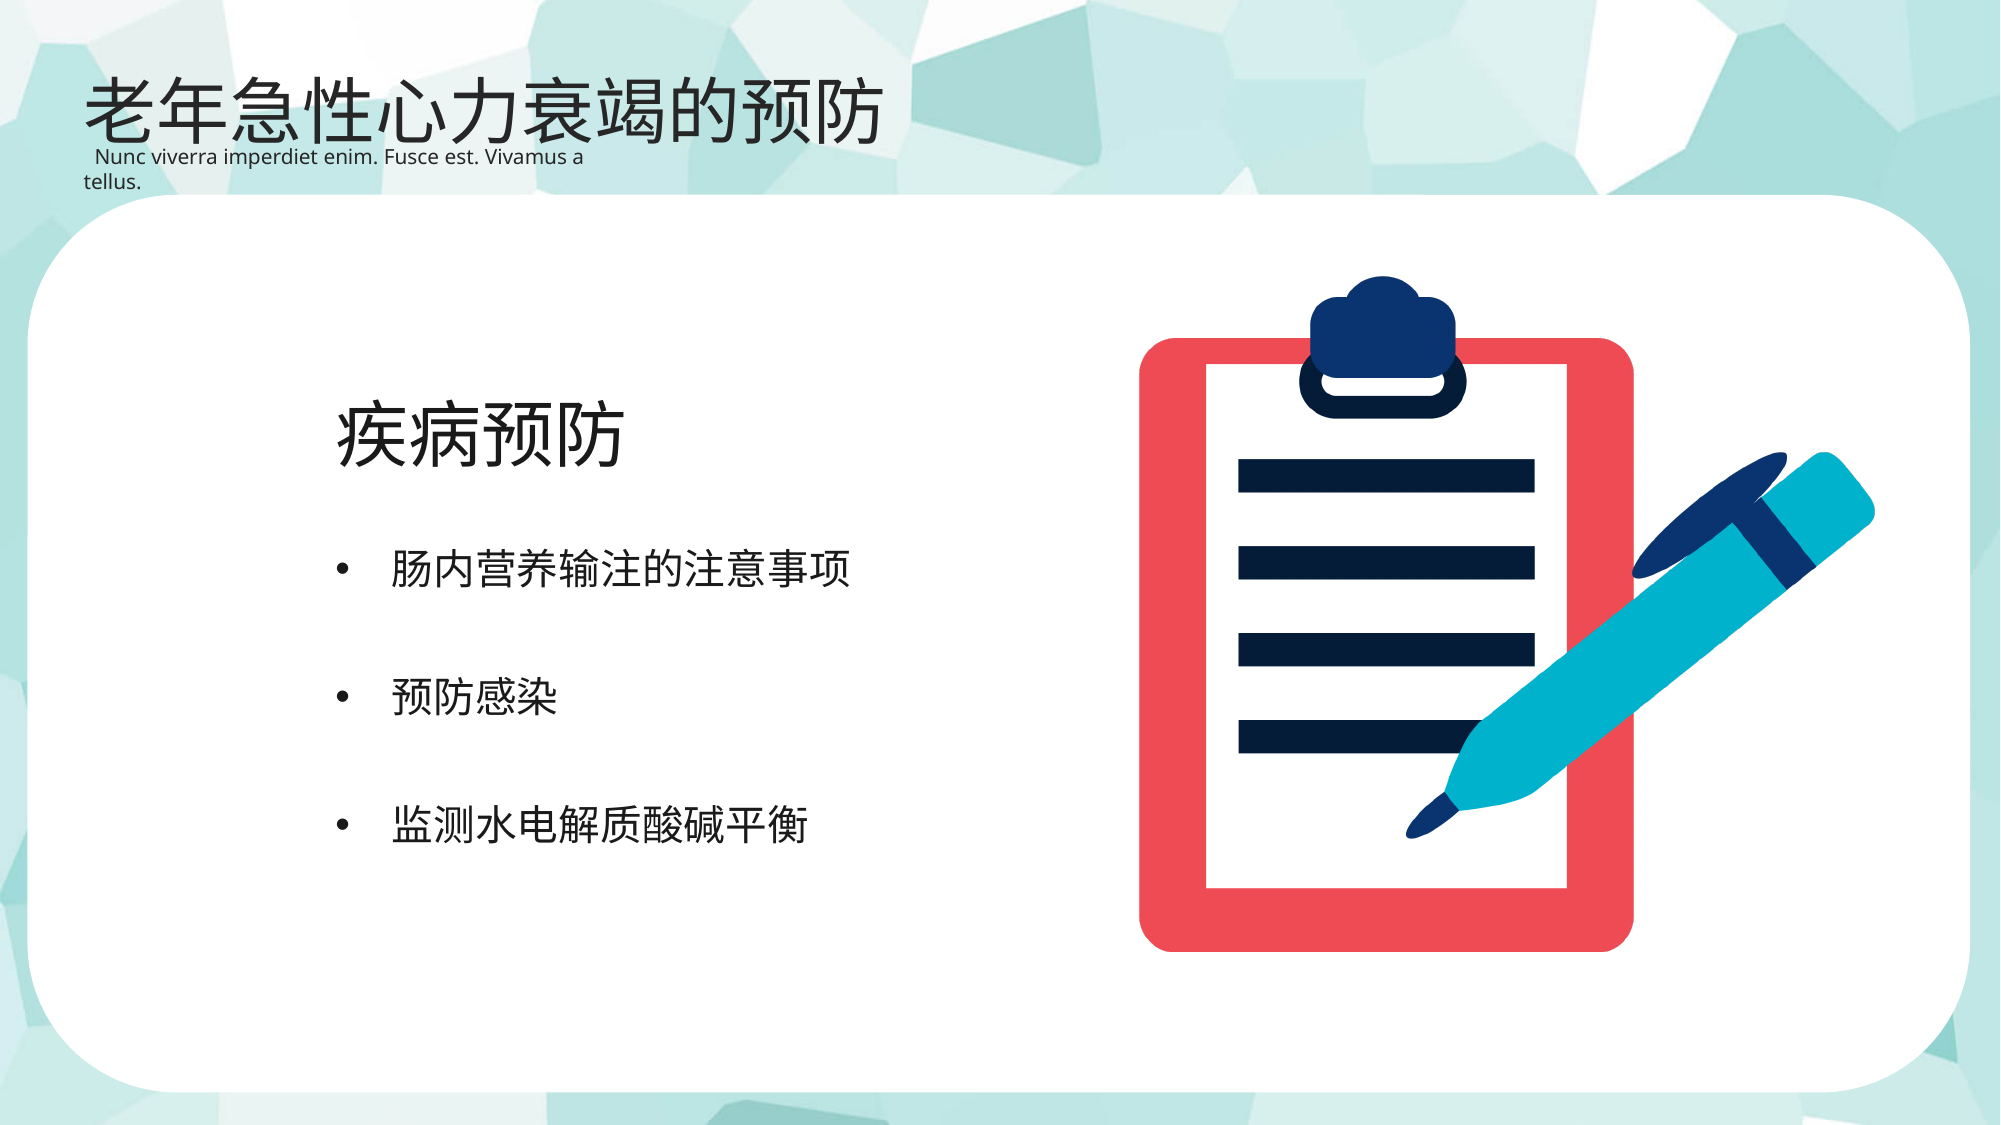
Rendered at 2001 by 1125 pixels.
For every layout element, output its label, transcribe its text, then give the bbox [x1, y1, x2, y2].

text_box 疾病预防 [320, 380, 1139, 484]
text_box Nunc viverra imperdiet enim. Fusce est. Vivamus a tellus. [68, 161, 647, 202]
text_box 预防感染 [320, 638, 1139, 729]
picture [0, 0, 2001, 1125]
text_box 监测水电解质酸碱平衡 [320, 766, 1139, 857]
text_box 肠内营养输注的注意事项 [320, 510, 1139, 601]
text_box 老年急性心力衰竭的预防 [68, 58, 963, 161]
